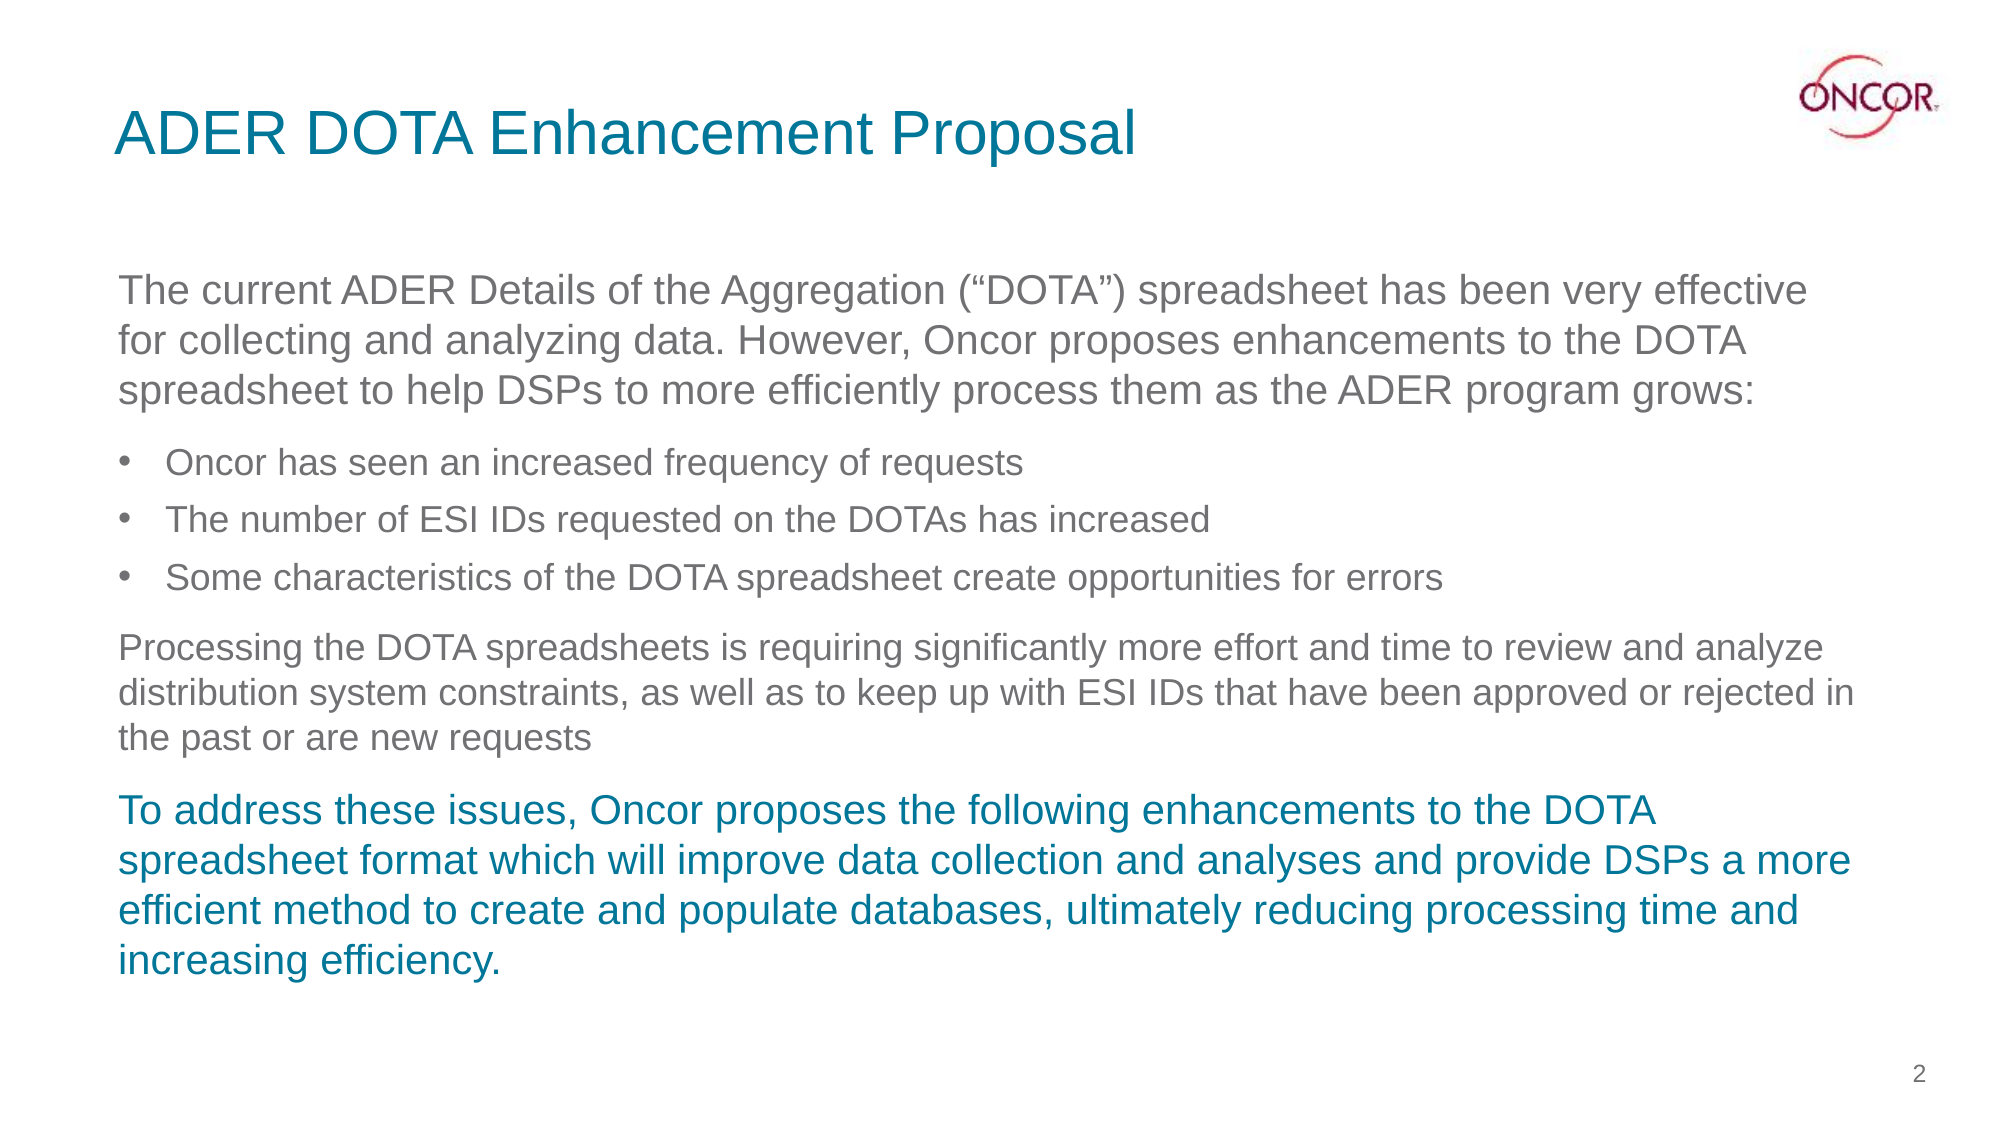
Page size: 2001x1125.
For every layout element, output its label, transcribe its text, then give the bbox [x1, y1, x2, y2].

title ADER DOTA Enhancement Proposal [99, 92, 1781, 198]
list The current ADER Details of the Aggregation (“DOTA”) spreadsheet has been very effective for collecting and analyzing data. However, Oncor proposes enhancements to the DOTA spreadsheet to help DSPs to more efficiently process them as the ADER program grows: Oncor has seen an increased frequency of requests The number of ESI IDs requested on the DOTAs has increased Some characteristics of the DOTA spreadsheet create opportunities for errors Processing the DOTA spreadsheets is requiring significantly more effort and time to review and analyze distribution system constraints, as well as to keep up with ESI IDs that have been approved or rejected in the past or are new requests To address these issues, Oncor proposes the following enhancements to the DOTA spreadsheet format which will improve data collection and analyses and provide DSPs a more efficient method to create and populate databases, ultimately reducing processing time and increasing efficiency. [103, 255, 1874, 992]
slide_number 2 [1412, 1042, 1942, 1103]
picture [0, 0, 2000, 977]
